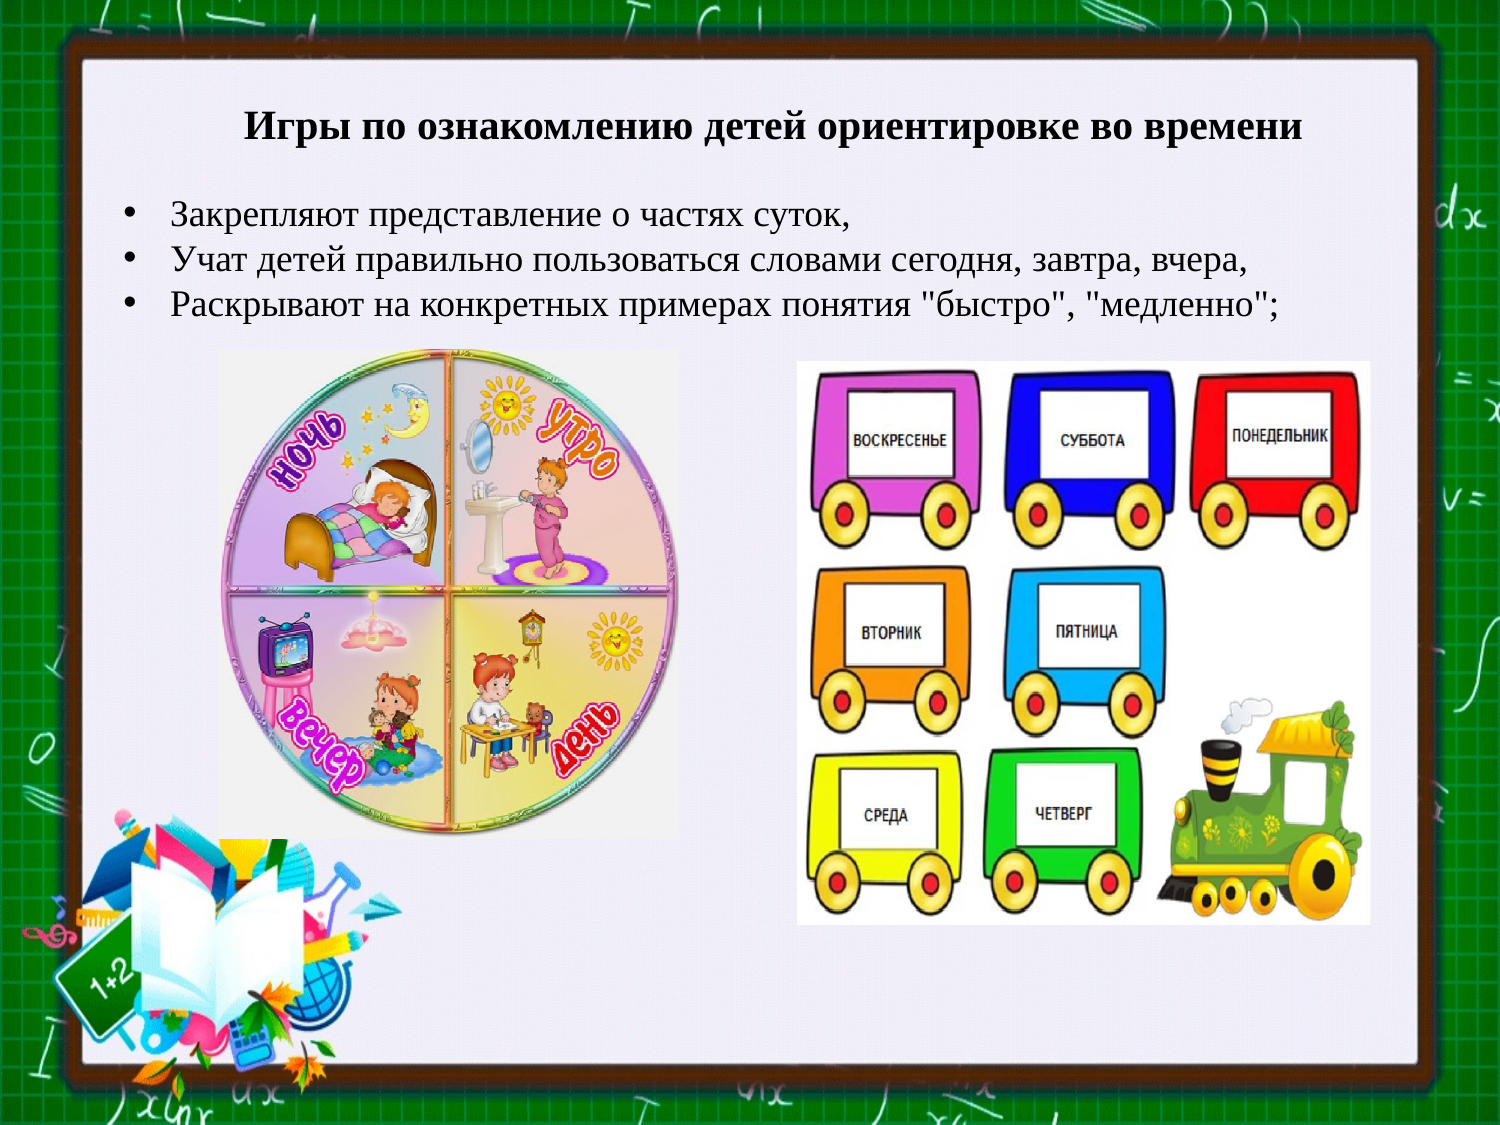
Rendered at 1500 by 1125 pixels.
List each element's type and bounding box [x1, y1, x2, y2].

picture [796, 361, 1371, 925]
picture [218, 349, 680, 839]
list [0, 0, 1500, 1125]
